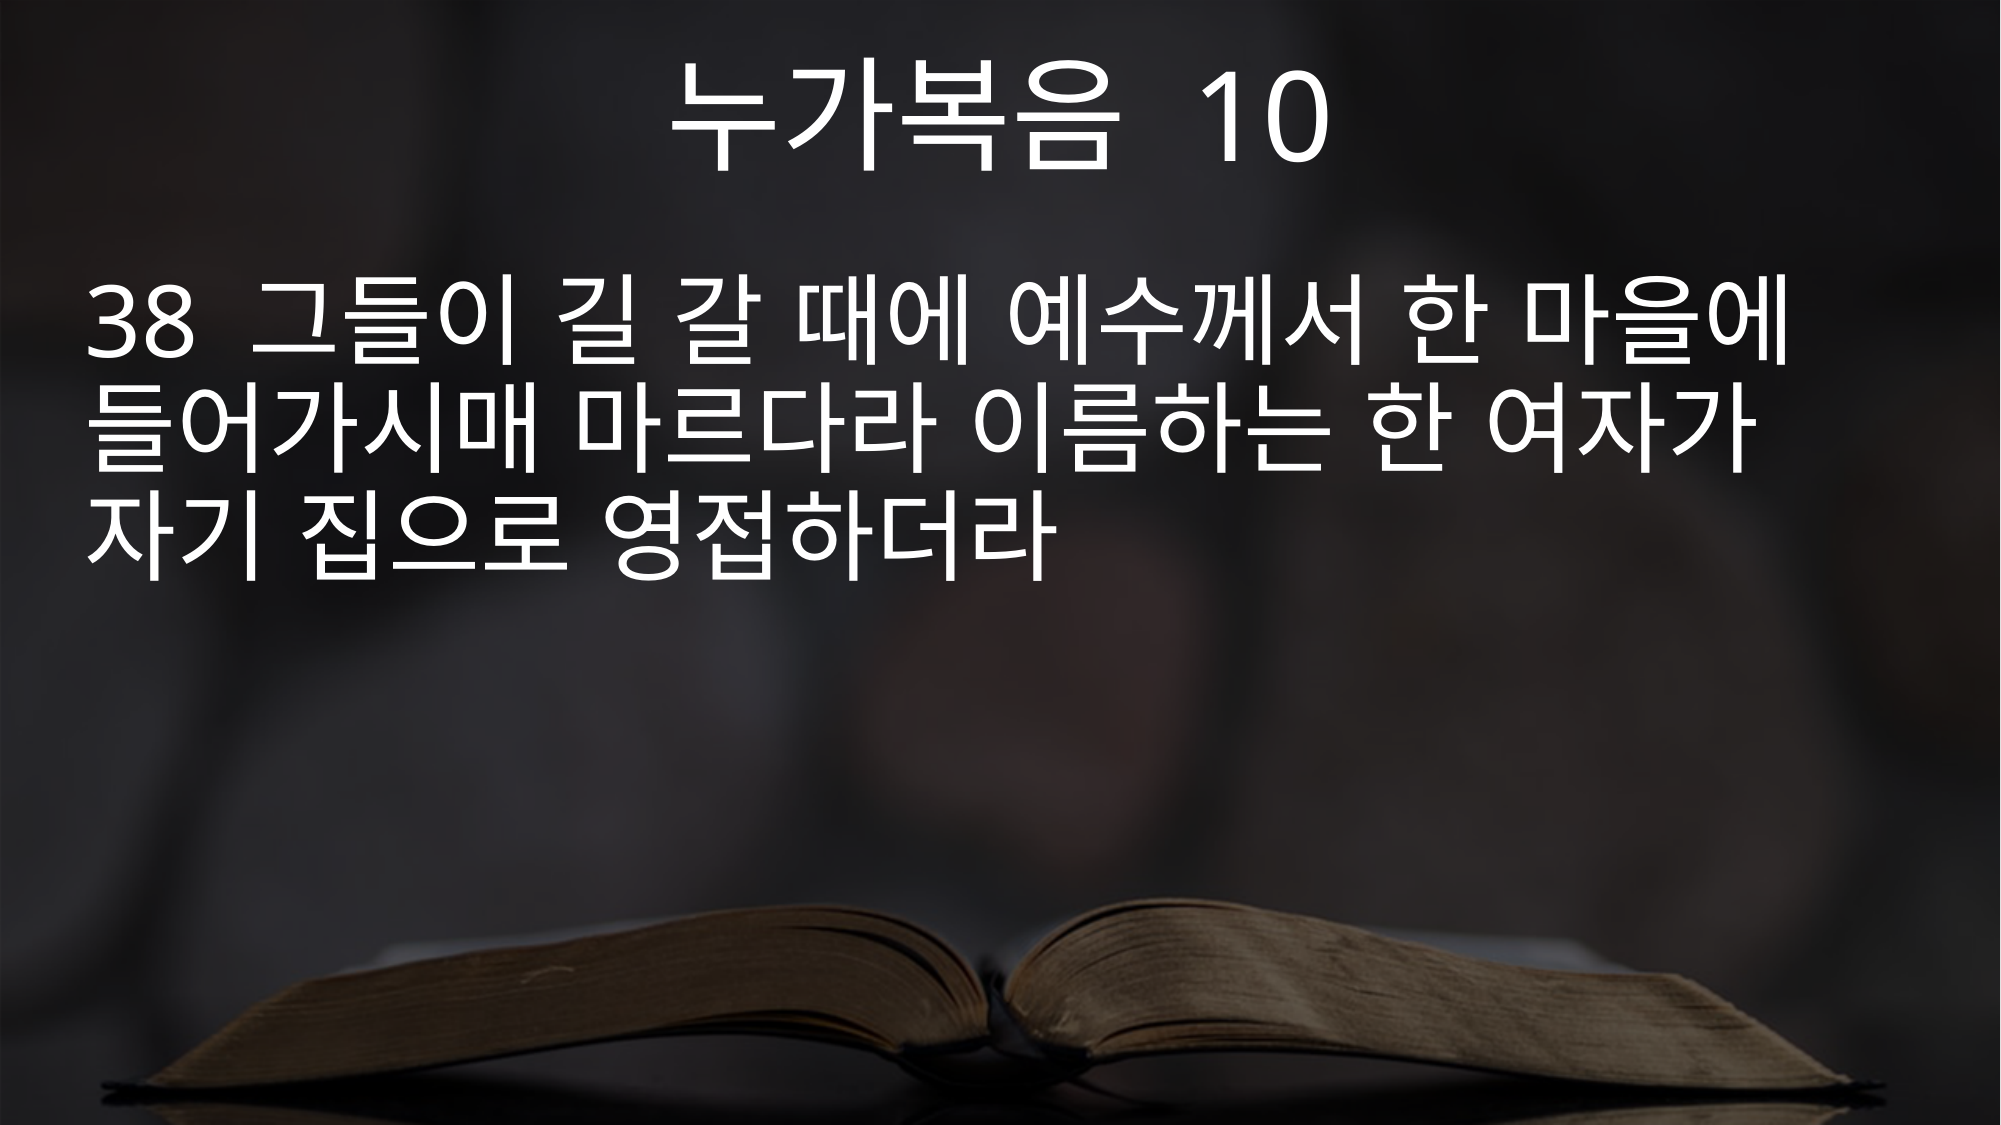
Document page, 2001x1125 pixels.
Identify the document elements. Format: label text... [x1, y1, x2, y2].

picture [0, 0, 2001, 1125]
footer 누가복음 10 [0, 32, 2000, 192]
list 38 그들이 길 갈 때에 예수께서 한 마을에 들어가시매 마르다라 이름하는 한 여자가 자기 집으로 영접하더라 [69, 263, 1953, 423]
